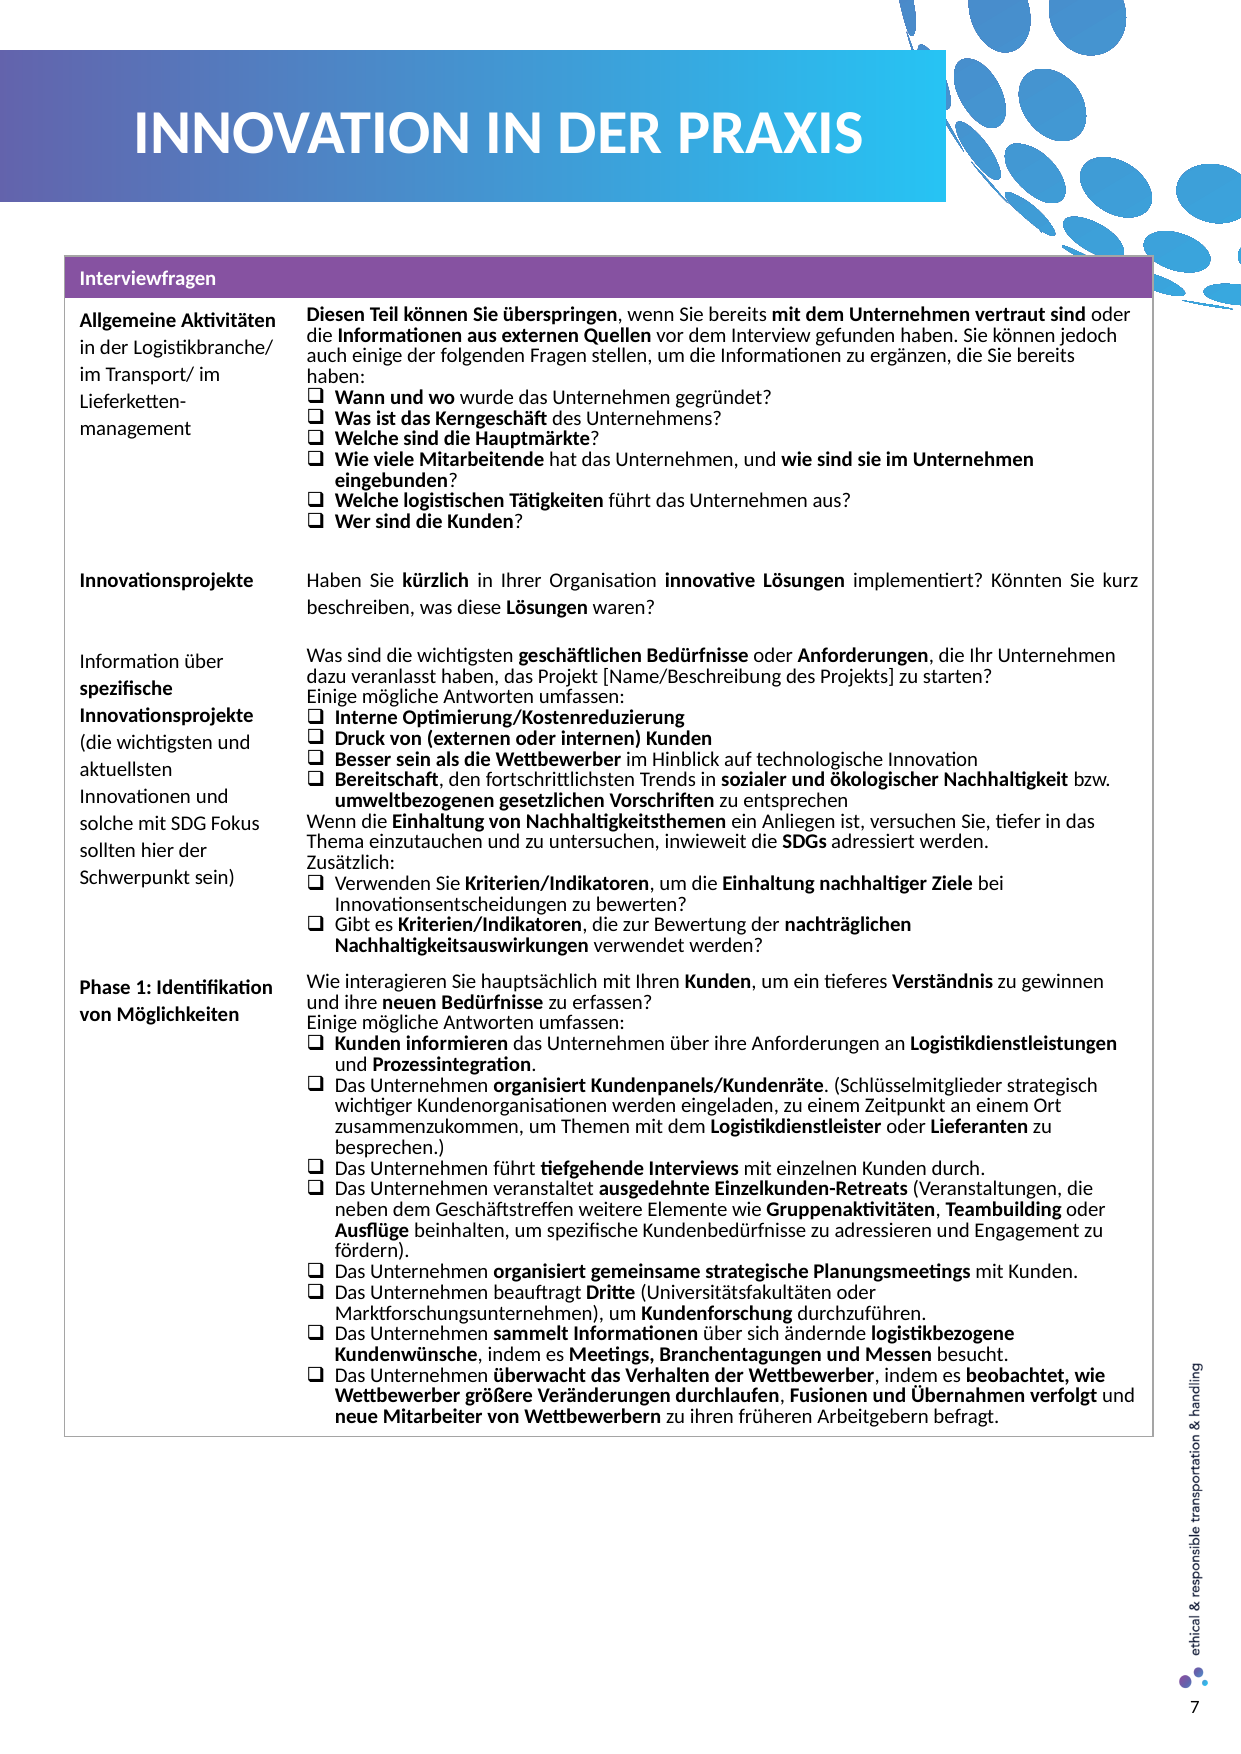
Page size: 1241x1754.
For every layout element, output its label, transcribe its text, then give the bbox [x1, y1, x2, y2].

text_box [1154, 274, 1186, 296]
text_box [1176, 164, 1241, 224]
text_box [899, 0, 916, 50]
slide_number 7 [1153, 1676, 1215, 1736]
text_box [1203, 283, 1241, 306]
text_box [1049, 0, 1127, 56]
table_cell Haben Sie kürzlich in Ihrer Organisation innovative Lösungen implementiert? Könnten Sie kurz beschreiben, was diese Lösungen waren? [292, 558, 1152, 639]
table_cell Wie interagieren Sie hauptsächlich mit Ihren Kunden, um ein tieferes Verständnis zu gewinnen und ihre neuen Bedürfnisse zu erfassen? Einige mögliche Antworten umfassen: Kunden informieren das Unternehmen über ihre Anforderungen an Logistikdienstleistungen und Prozessintegration. Das Unternehmen organisiert Kundenpanels/Kundenräte. (Schlüsselmitglieder strategisch wichtiger Kundenorganisationen werden eingeladen, zu einem Zeitpunkt an einem Ort zusammenzukommen, um Themen mit dem Logistikdienstleister oder Lieferanten zu besprechen.) Das Unternehmen führt tiefgehende Interviews mit einzelnen Kunden durch. Das Unternehmen veranstaltet ausgedehnte Einzelkunden-Retreats (Veranstaltungen, die neben dem Geschäftstreffen weitere Elemente wie Gruppenaktivitäten, Teambuilding oder Ausflüge beinhalten, um spezifische Kundenbedürfnisse zu adressieren und Engagement zu fördern). Das Unternehmen organisiert gemeinsame strategische Planungsmeetings mit Kunden. Das Unternehmen beauftragt Dritte (Universitätsfakultäten oder Marktforschungsunternehmen), um Kundenforschung durchzuführen. Das Unternehmen sammelt Informationen über sich ändernde logistikbezogene Kundenwünsche, indem es Meetings, Branchentagungen und Messen besucht. Das Unternehmen überwacht das Verhalten der Wettbewerber, indem es beobachtet, wie Wettbewerber größere Veränderungen durchlaufen, Fusionen und Übernahmen verfolgt und neue Mitarbeiter von Wettbewerbern zu ihren früheren Arbeitgebern befragt. [292, 965, 1152, 1436]
text_box [954, 58, 1006, 128]
text_box [1143, 231, 1211, 273]
text_box [1063, 216, 1124, 255]
text_box [968, 0, 1031, 53]
list INNOVATION IN DER PRAXIS [0, 50, 946, 202]
table_header Interviewfragen [65, 257, 1152, 298]
table_cell Phase 1: Identifikation von Möglichkeiten [65, 965, 292, 1436]
text_box [1080, 157, 1152, 218]
picture [1179, 1357, 1217, 1680]
text_box [1182, 300, 1233, 310]
table_cell Innovationsprojekte [65, 558, 292, 639]
table_cell Information über spezifische Innovationsprojekte (die wichtigsten und aktuellsten Innovationen und solche mit SDG Fokus sollten hier der Schwerpunkt sein) [65, 639, 292, 965]
table_cell Diesen Teil können Sie überspringen, wenn Sie bereits mit dem Unternehmen vertraut sind oder die Informationen aus externen Quellen vor dem Interview gefunden haben. Sie können jedoch auch einige der folgenden Fragen stellen, um die Informationen zu ergänzen, die Sie bereits haben: Wann und wo wurde das Unternehmen gegründet? Was ist das Kerngeschäft des Unternehmens? Welche sind die Hauptmärkte? Wie viele Mitarbeitende hat das Unternehmen, und wie sind sie im Unternehmen eingebunden? Welche logistischen Tätigkeiten führt das Unternehmen aus? Wer sind die Kunden? [292, 298, 1152, 558]
table_cell Allgemeine Aktivitäten in der Logistikbranche/ im Transport/ im Lieferketten-management [65, 298, 292, 558]
text_box [1004, 143, 1066, 203]
text_box [946, 80, 951, 110]
text_box [1062, 245, 1086, 255]
text_box [1018, 69, 1087, 141]
text_box [917, 44, 930, 50]
table_cell Was sind die wichtigsten geschäftlichen Bedürfnisse oder Anforderungen, die Ihr Unternehmen dazu veranlasst haben, das Projekt [Name/Beschreibung des Projekts] zu starten? Einige mögliche Antworten umfassen: Interne Optimierung/Kostenreduzierung Druck von (externen oder internen) Kunden Besser sein als die Wettbewerber im Hinblick auf technologische Innovation Bereitschaft, den fortschrittlichsten Trends in sozialer und ökologischer Nachhaltigkeit bzw. umweltbezogenen gesetzlichen Vorschriften zu entsprechen Wenn die Einhaltung von Nachhaltigkeitsthemen ein Anliegen ist, versuchen Sie, tiefer in das Thema einzutauchen und zu untersuchen, inwieweit die SDGs adressiert werden. Zusätzlich: Verwenden Sie Kriterien/Indikatoren, um die Einhaltung nachhaltiger Ziele bei Innovationsentscheidungen zu bewerten? Gibt es Kriterien/Indikatoren, die zur Bewertung der nachträglichen Nachhaltigkeitsauswirkungen verwendet werden? [292, 639, 1152, 965]
text_box [946, 119, 1056, 236]
